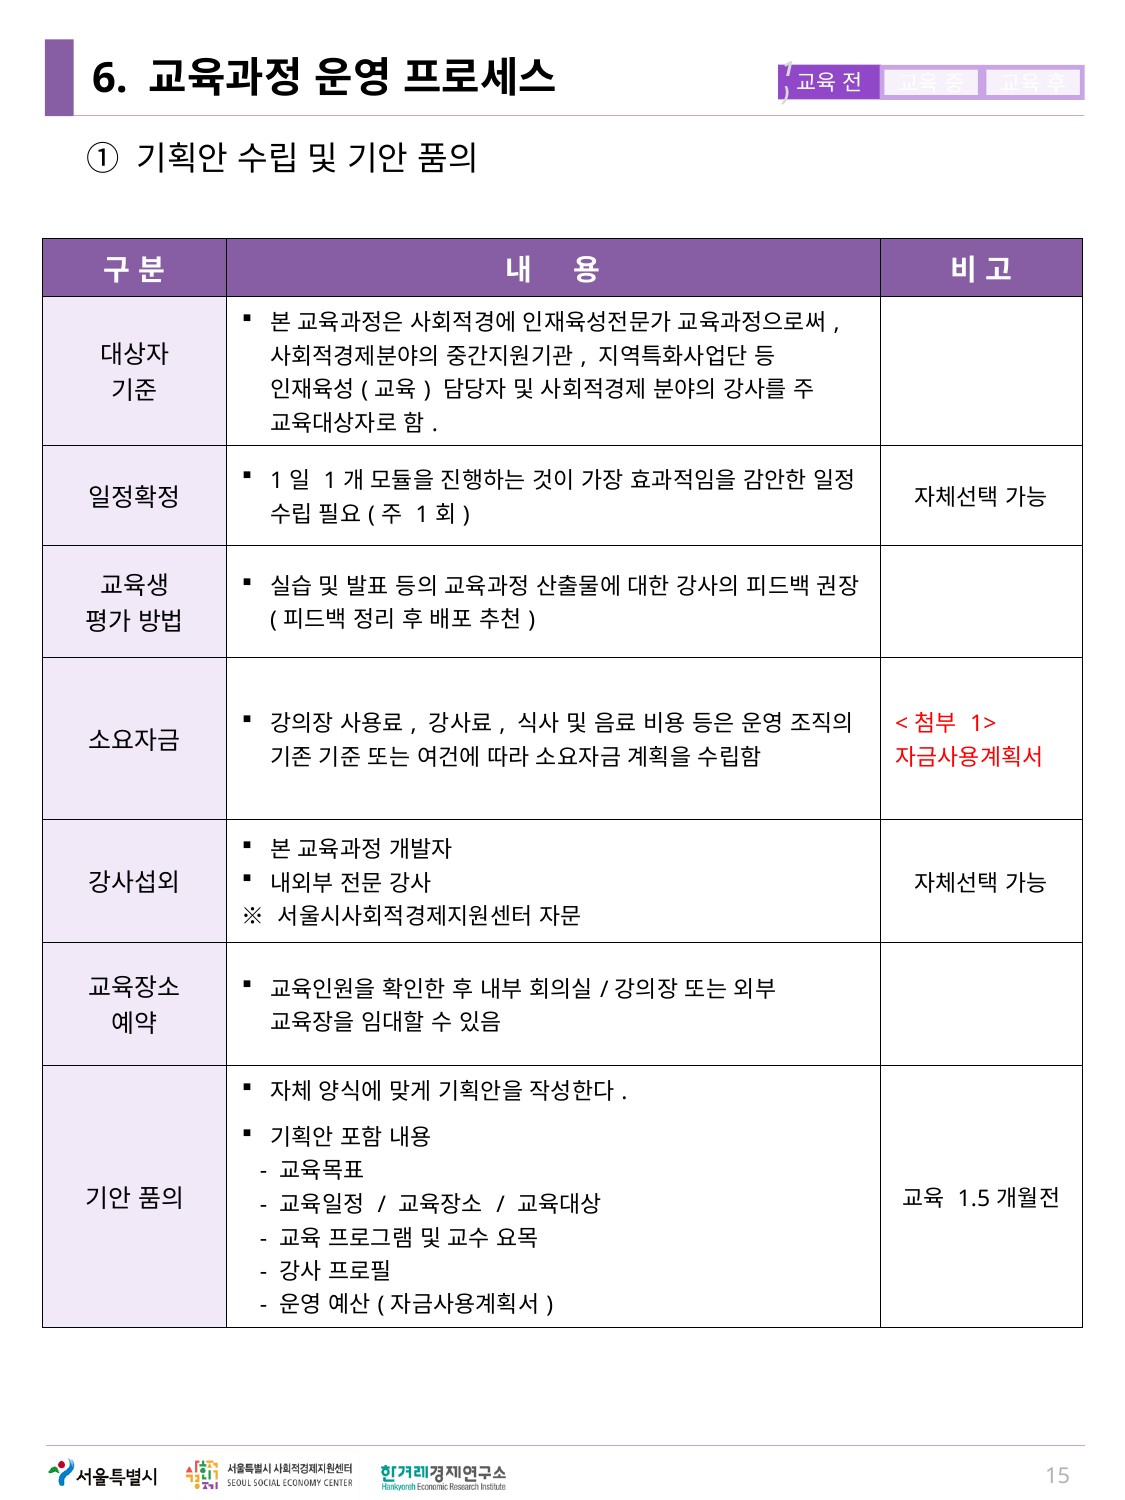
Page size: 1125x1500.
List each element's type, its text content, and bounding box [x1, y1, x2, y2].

table_cell 자체선택 가능 [881, 820, 1082, 942]
table_cell 기안 품의 [43, 1066, 226, 1327]
picture [381, 1465, 506, 1491]
table_header 내 용 [227, 239, 880, 296]
table_header 구 분 [43, 239, 226, 296]
table_cell 자체선택 가능 [881, 446, 1082, 545]
table_cell 본 교육과정 개발자 내외부 전문 강사 ※ 서울시사회적경제지원센터 자문 [227, 820, 880, 942]
table_cell 강의장 사용료, 강사료, 식사 및 음료 비용 등은 운영 조직의 기존 기준 또는 여건에 따라 소요자금 계획을 수립함 [227, 658, 880, 819]
slide_number 15 [832, 1436, 1086, 1500]
text_box ① 기획안 수립 및 기안 품의 [71, 130, 494, 185]
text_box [780, 55, 1083, 98]
table_cell 1일 1개 모듈을 진행하는 것이 가장 효과적임을 감안한 일정 수립 필요(주 1회) [227, 446, 880, 545]
table_cell 강사섭외 [43, 820, 226, 942]
table_cell 자체 양식에 맞게 기획안을 작성한다. 기획안 포함 내용 - 교육목표 - 교육일정 / 교육장소 / 교육대상 - 교육 프로그램 및 교수 요목 - 강사 프로필 - 운영 예산(자금사용계획서) [227, 1066, 880, 1327]
title 6. 교육과정 운영 프로세스 [77, 49, 1034, 110]
table_cell [881, 546, 1082, 657]
table_header 비 고 [881, 239, 1082, 296]
table_cell [881, 297, 1082, 445]
picture [178, 1451, 360, 1499]
table_cell 소요자금 [43, 658, 226, 819]
table_cell 실습 및 발표 등의 교육과정 산출물에 대한 강사의 피드백 권장(피드백 정리 후 배포 추천) [227, 546, 880, 657]
table_cell 교육생 평가 방법 [43, 546, 226, 657]
table_cell 교육 1.5개월전 [881, 1066, 1082, 1327]
table_cell [881, 943, 1082, 1065]
table_cell 대상자 기준 [43, 297, 226, 445]
table_cell 일정확정 [43, 446, 226, 545]
table_cell 본 교육과정은 사회적경에 인재육성전문가 교육과정으로써, 사회적경제분야의 중간지원기관, 지역특화사업단 등 인재육성(교육) 담당자 및 사회적경제 분야의 강사를 주 교육대상자로 함. [227, 297, 880, 445]
table_cell <첨부 1> 자금사용계획서 [881, 658, 1082, 819]
picture [48, 1457, 157, 1486]
table_cell 교육인원을 확인한 후 내부 회의실/강의장 또는 외부 교육장을 임대할 수 있음 [227, 943, 880, 1065]
table_cell 교육장소 예약 [43, 943, 226, 1065]
